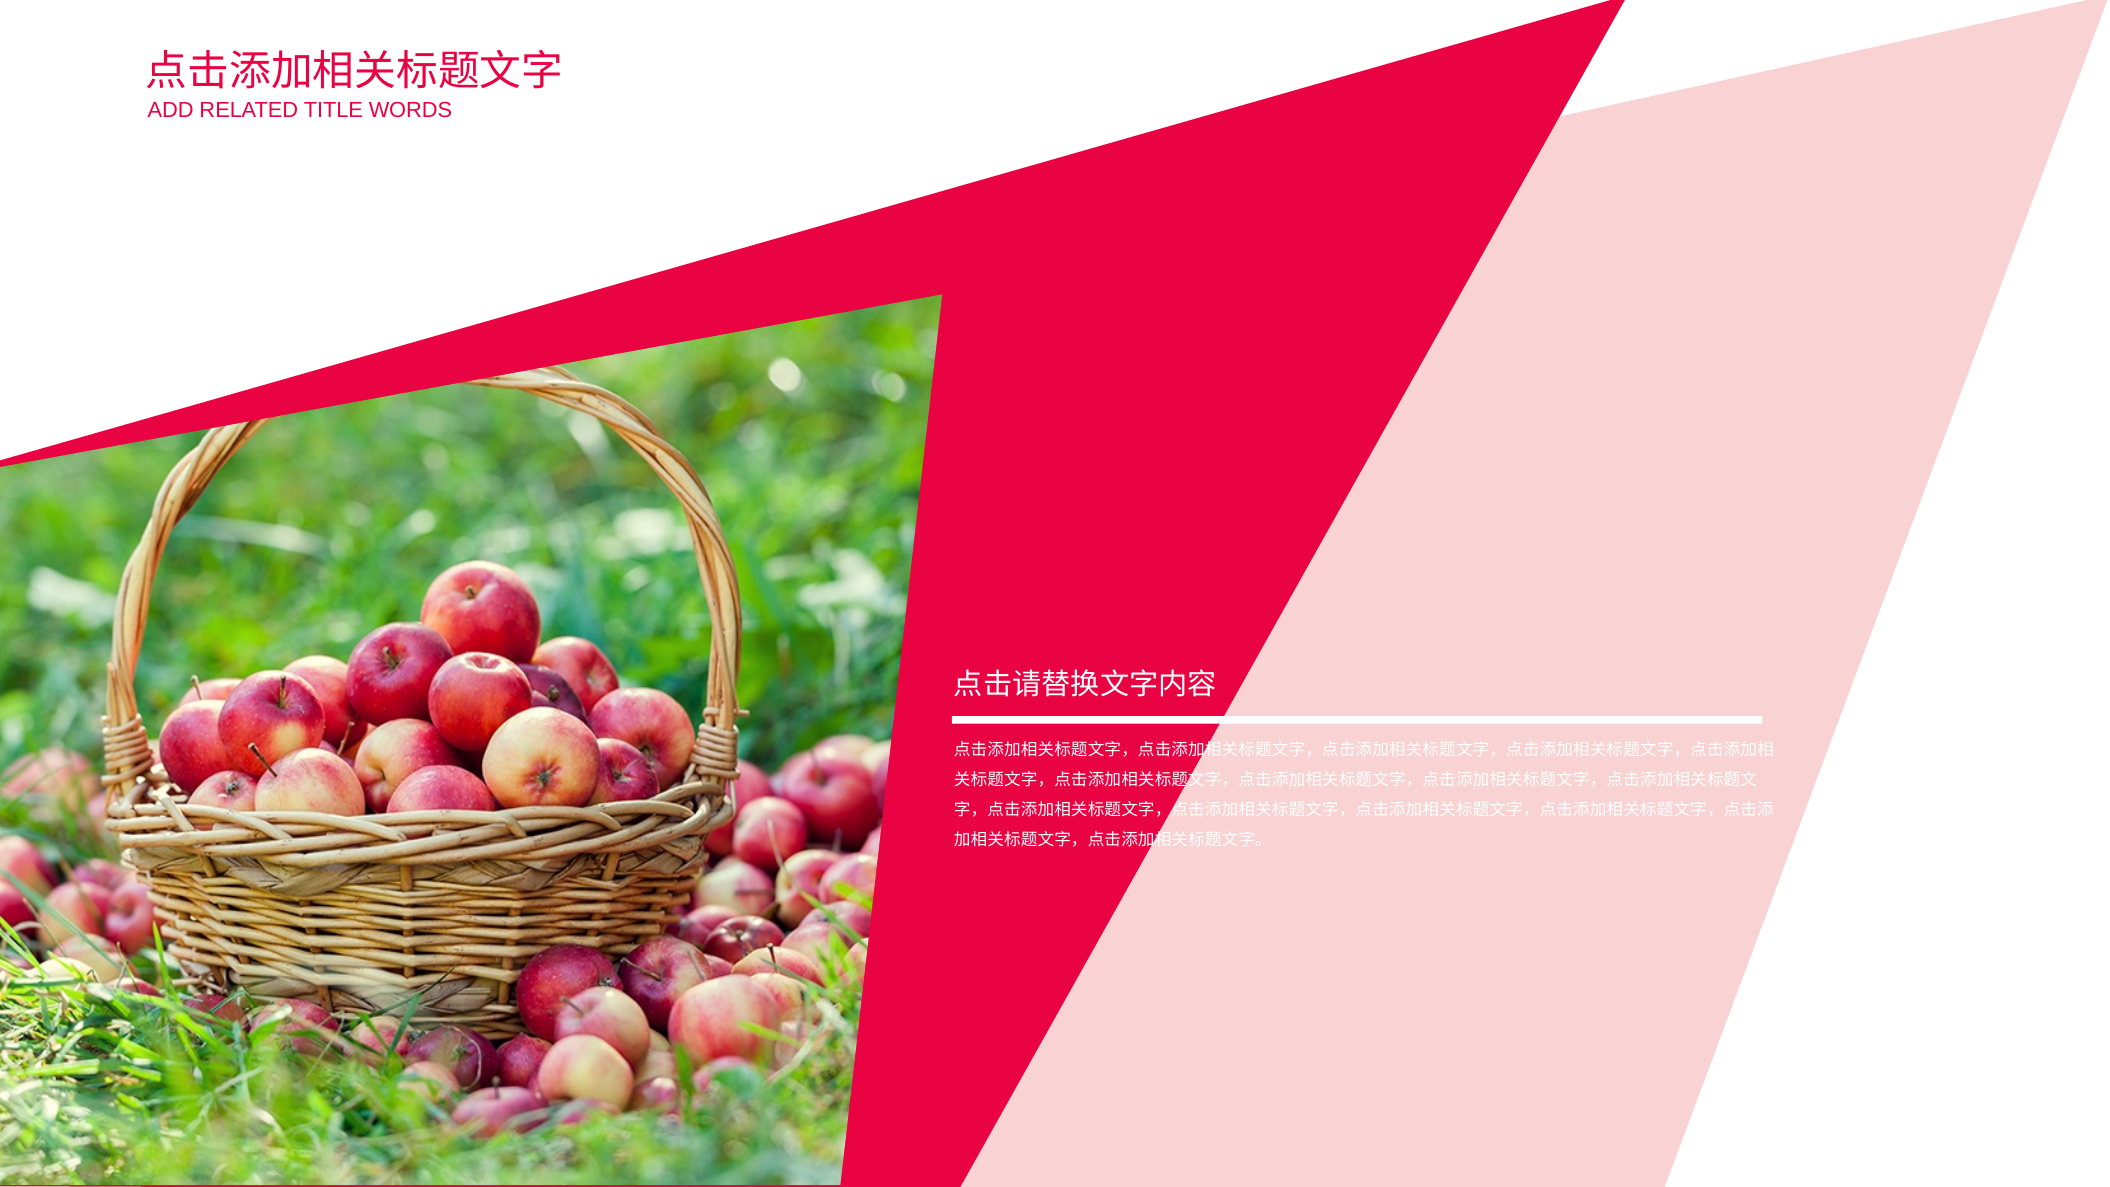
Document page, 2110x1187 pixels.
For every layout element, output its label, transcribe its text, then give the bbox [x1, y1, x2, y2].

text_box [1227, 0, 2109, 830]
text_box 点击请替换文字内容 [939, 640, 1303, 708]
text_box 点击添加相关标题文字，点击添加相关标题文字，点击添加相关标题文字，点击添加相关标题文字，点击添加相关标题文字，点击添加相关标题文字，点击添加相关标题文字，点击添加相关标题文字，点击添加相关标题文字，点击添加相关标题文字，点击添加相关标题文字，点击添加相关标题文字，点击添加相关标题文字，点击添加相关标题文字，点击添加相关标题文字。 [939, 721, 1799, 856]
text_box ADD RELATED TITLE WORDS [147, 96, 453, 123]
text_box [951, 715, 1763, 725]
text_box 点击添加相关标题文字 [145, 43, 564, 95]
text_box [0, 0, 1626, 1187]
text_box [0, 293, 944, 1186]
text_box [963, 856, 1790, 1187]
